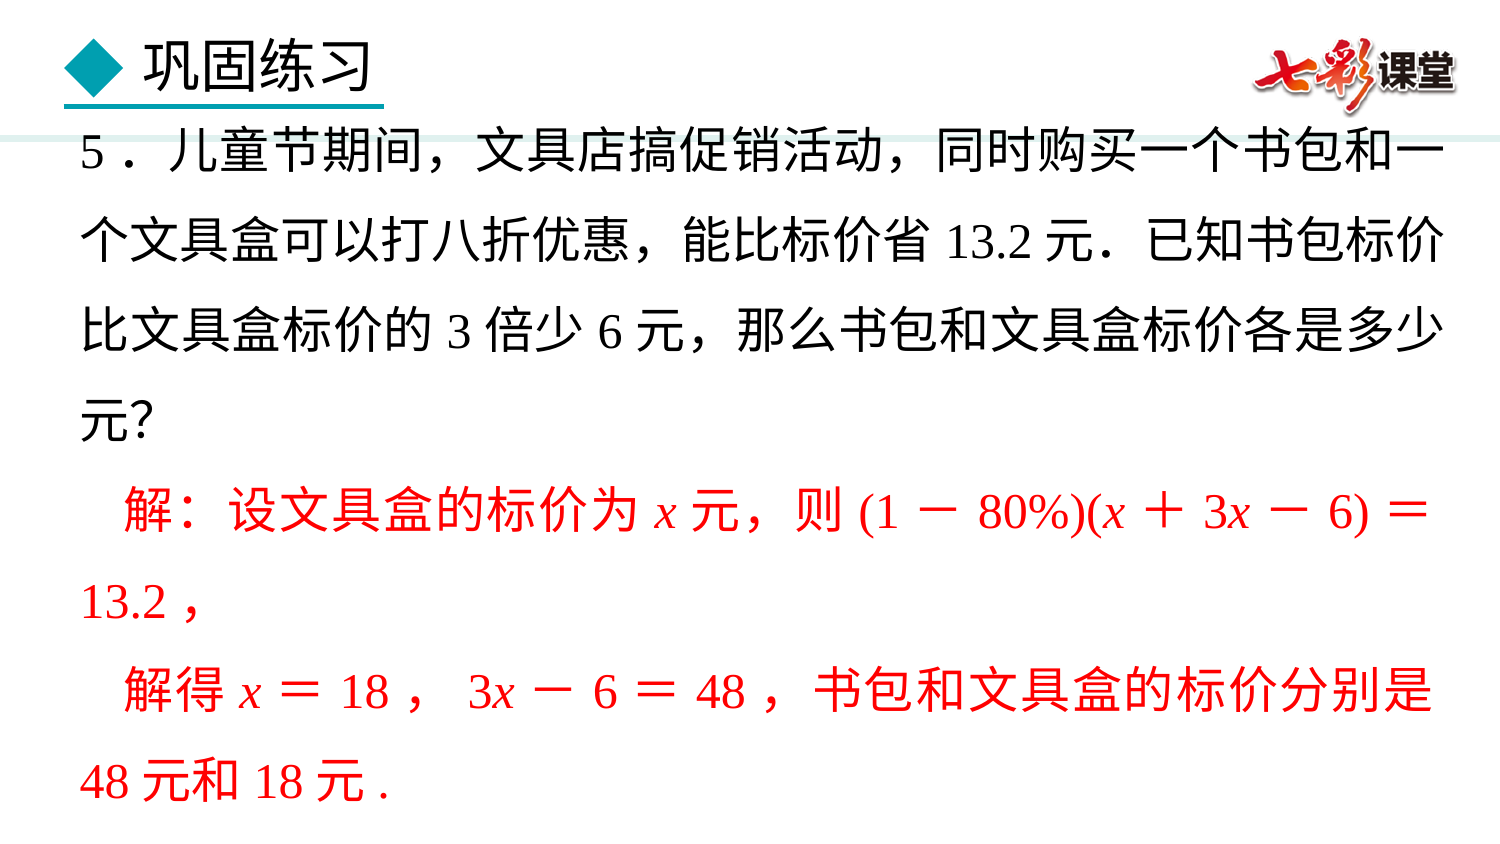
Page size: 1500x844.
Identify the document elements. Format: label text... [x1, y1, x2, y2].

text_box 5．儿童节期间，文具店搞促销活动，同时购买一个书包和一个文具盒可以打八折优惠，能比标价省13.2元．已知书包标价比文具盒标价的3倍少6元，那么书包和文具盒标价各是多少元？ 解：设文具盒的标价为x元，则(1－80%)(x＋3x－6)＝13.2， 解得x＝18，3x－6＝48，书包和文具盒的标价分别是48元和18元. [64, 80, 1461, 816]
picture [1249, 32, 1461, 80]
